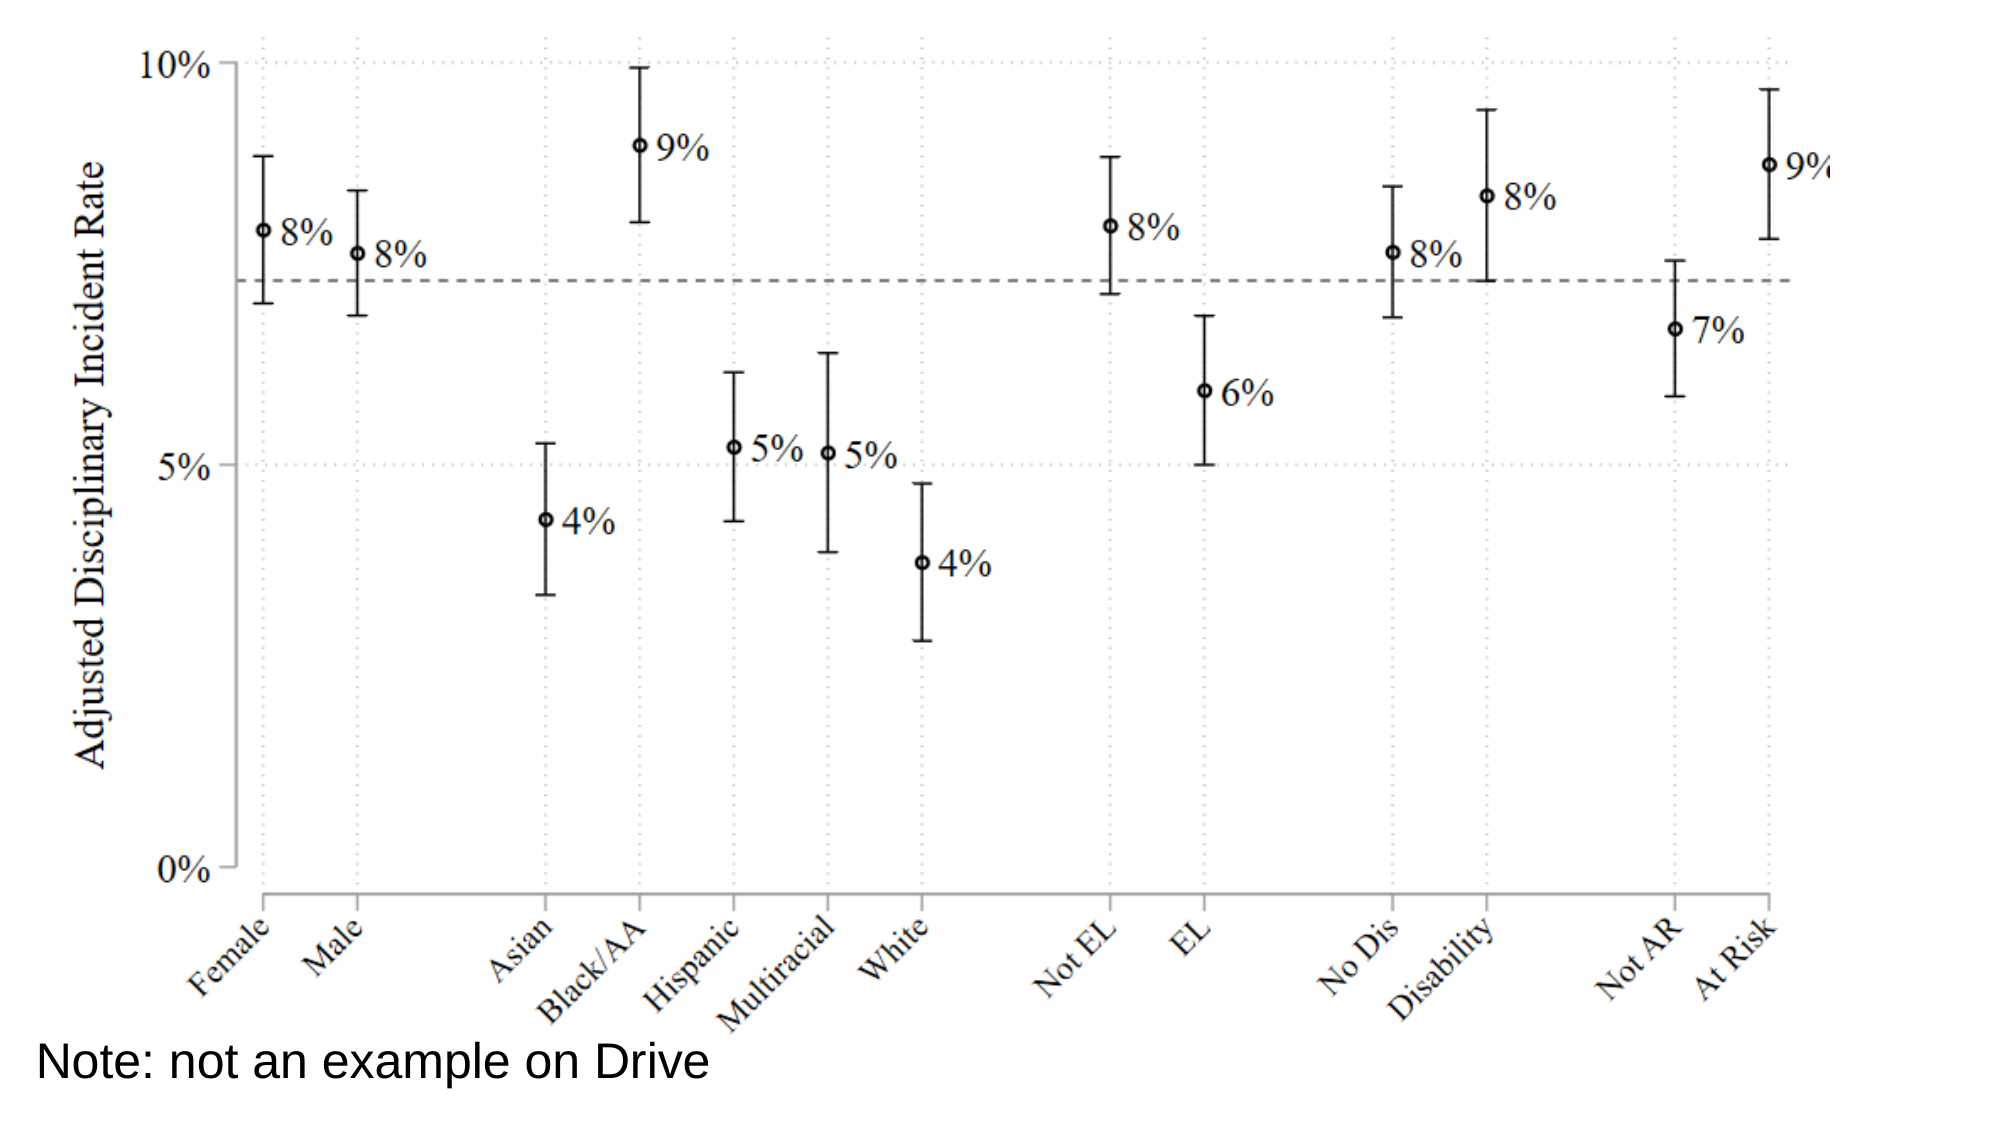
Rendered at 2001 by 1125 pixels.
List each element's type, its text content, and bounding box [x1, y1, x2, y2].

picture [20, 9, 1830, 1050]
text_box Note: not an example on Drive [21, 1050, 1134, 1096]
